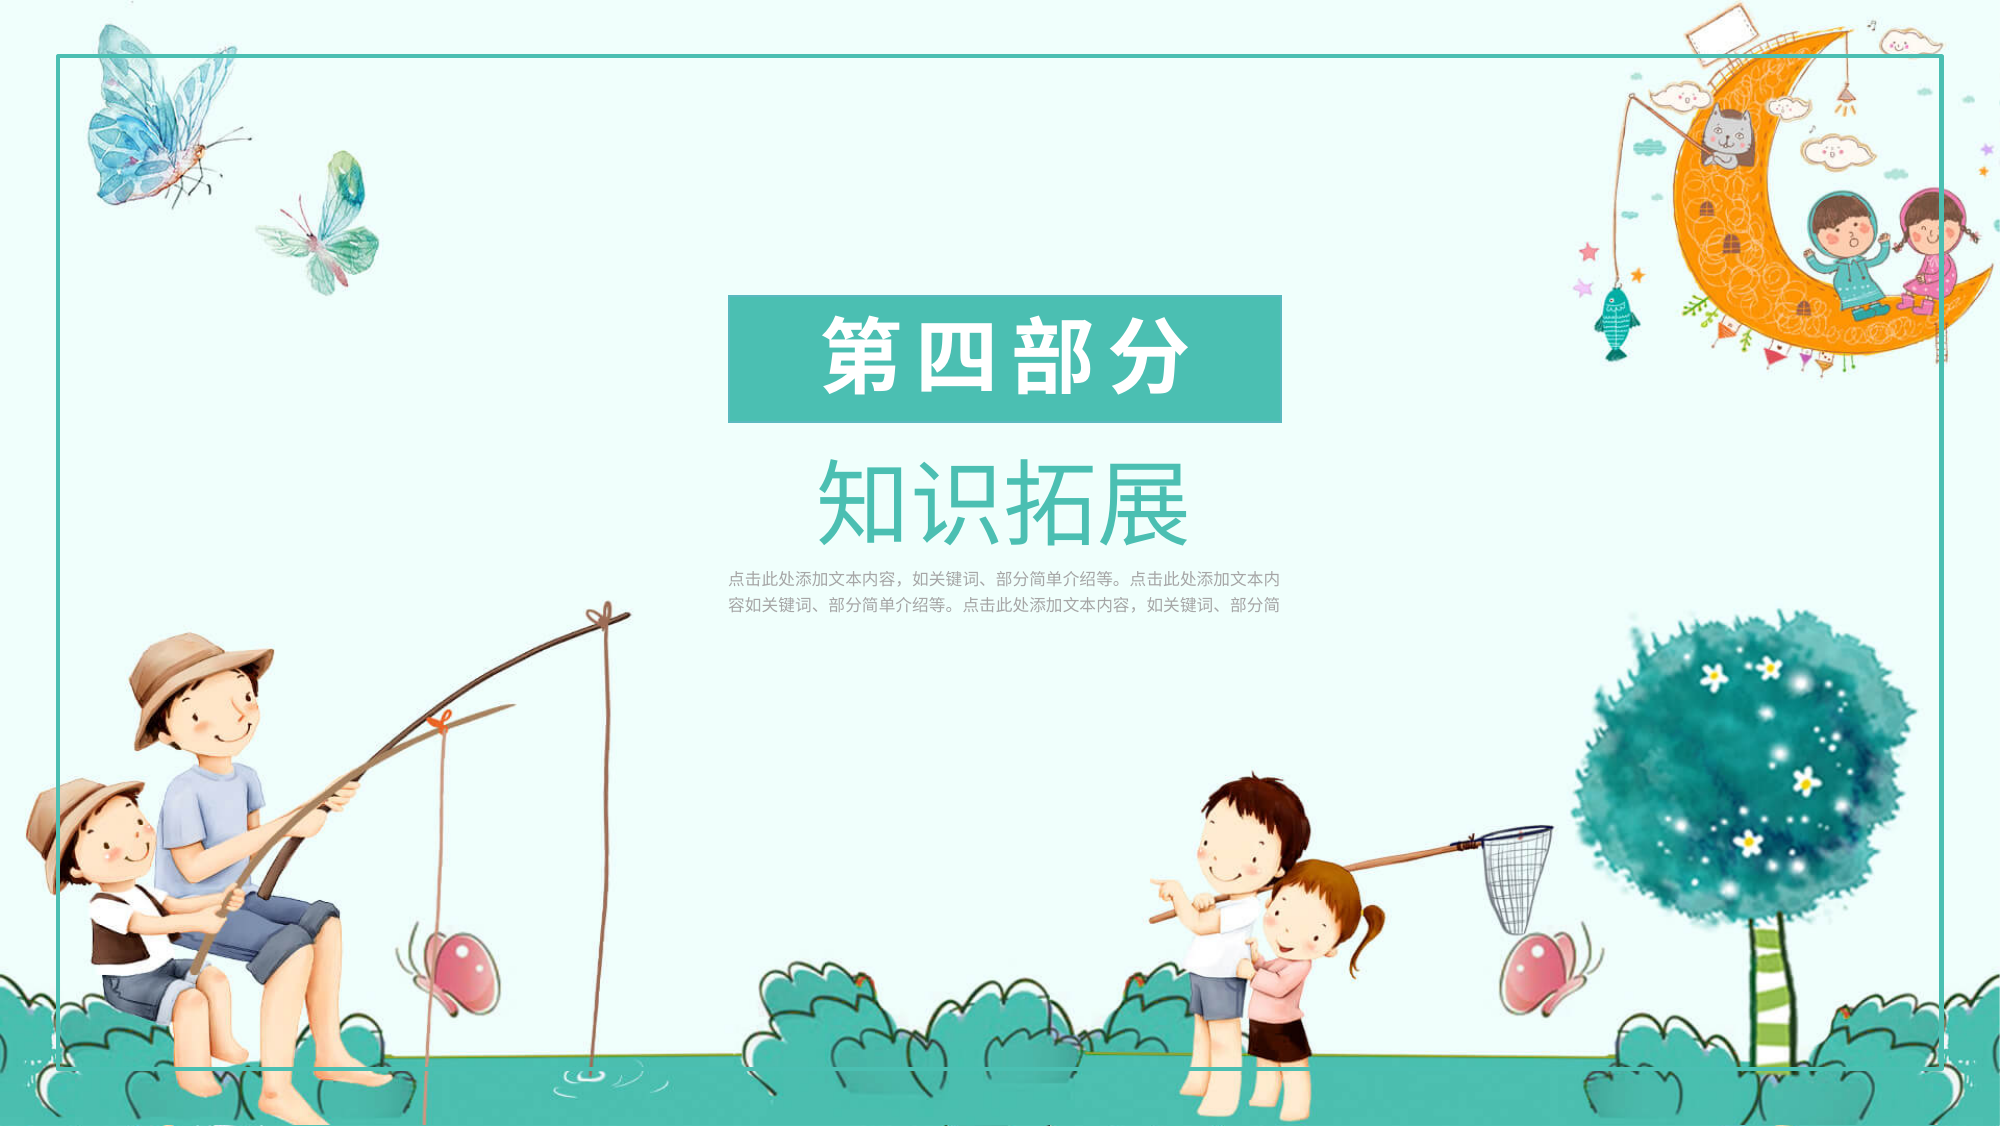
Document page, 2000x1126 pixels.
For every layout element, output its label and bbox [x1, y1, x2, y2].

picture [0, 0, 2000, 1126]
text_box [707, 436, 1302, 624]
